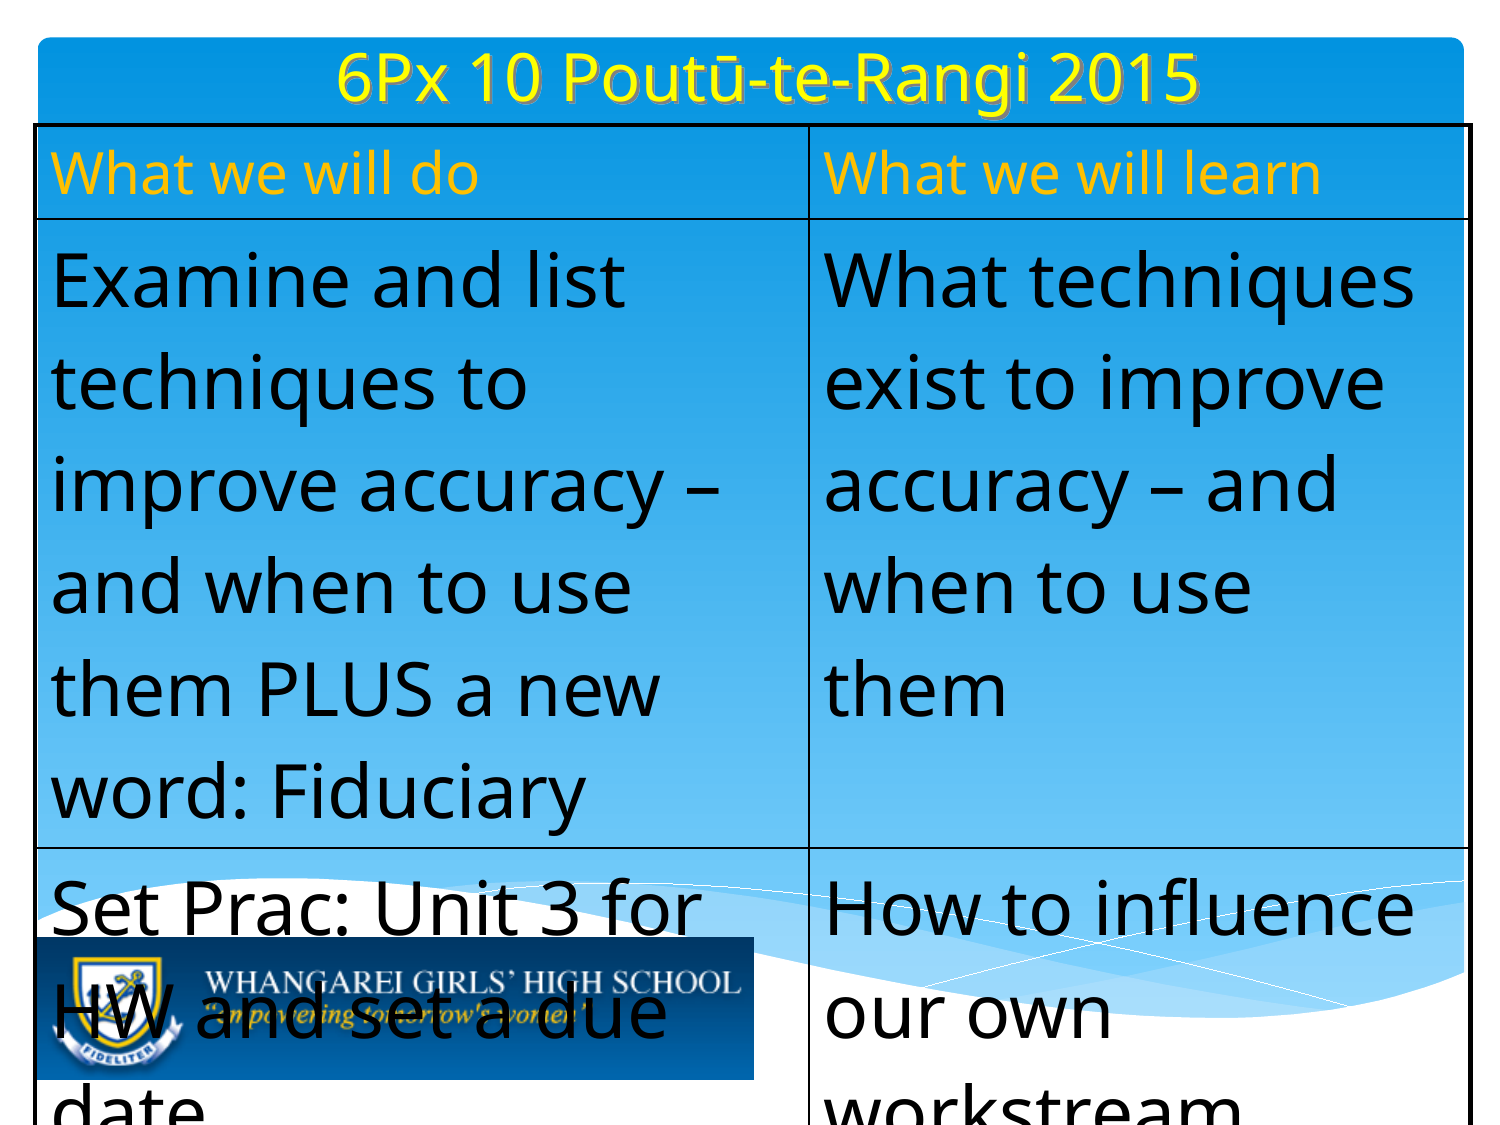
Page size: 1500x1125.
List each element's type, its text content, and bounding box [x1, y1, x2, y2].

table_cell Set Prac: Unit 3 for HW and set a due date [37, 849, 808, 1125]
text_box 6Px 10 Poutū-te-Rangi 2015 [162, 24, 1375, 123]
table_cell How to influence our own workstream [810, 849, 1468, 1125]
table_header What we will learn [810, 127, 1468, 218]
table_cell Examine and list techniques to improve accuracy – and when to use them PLUS a new word: Fiduciary [37, 220, 808, 847]
table_header What we will do [37, 127, 808, 218]
table_cell What techniques exist to improve accuracy – and when to use them [810, 220, 1468, 847]
picture [37, 937, 754, 1080]
